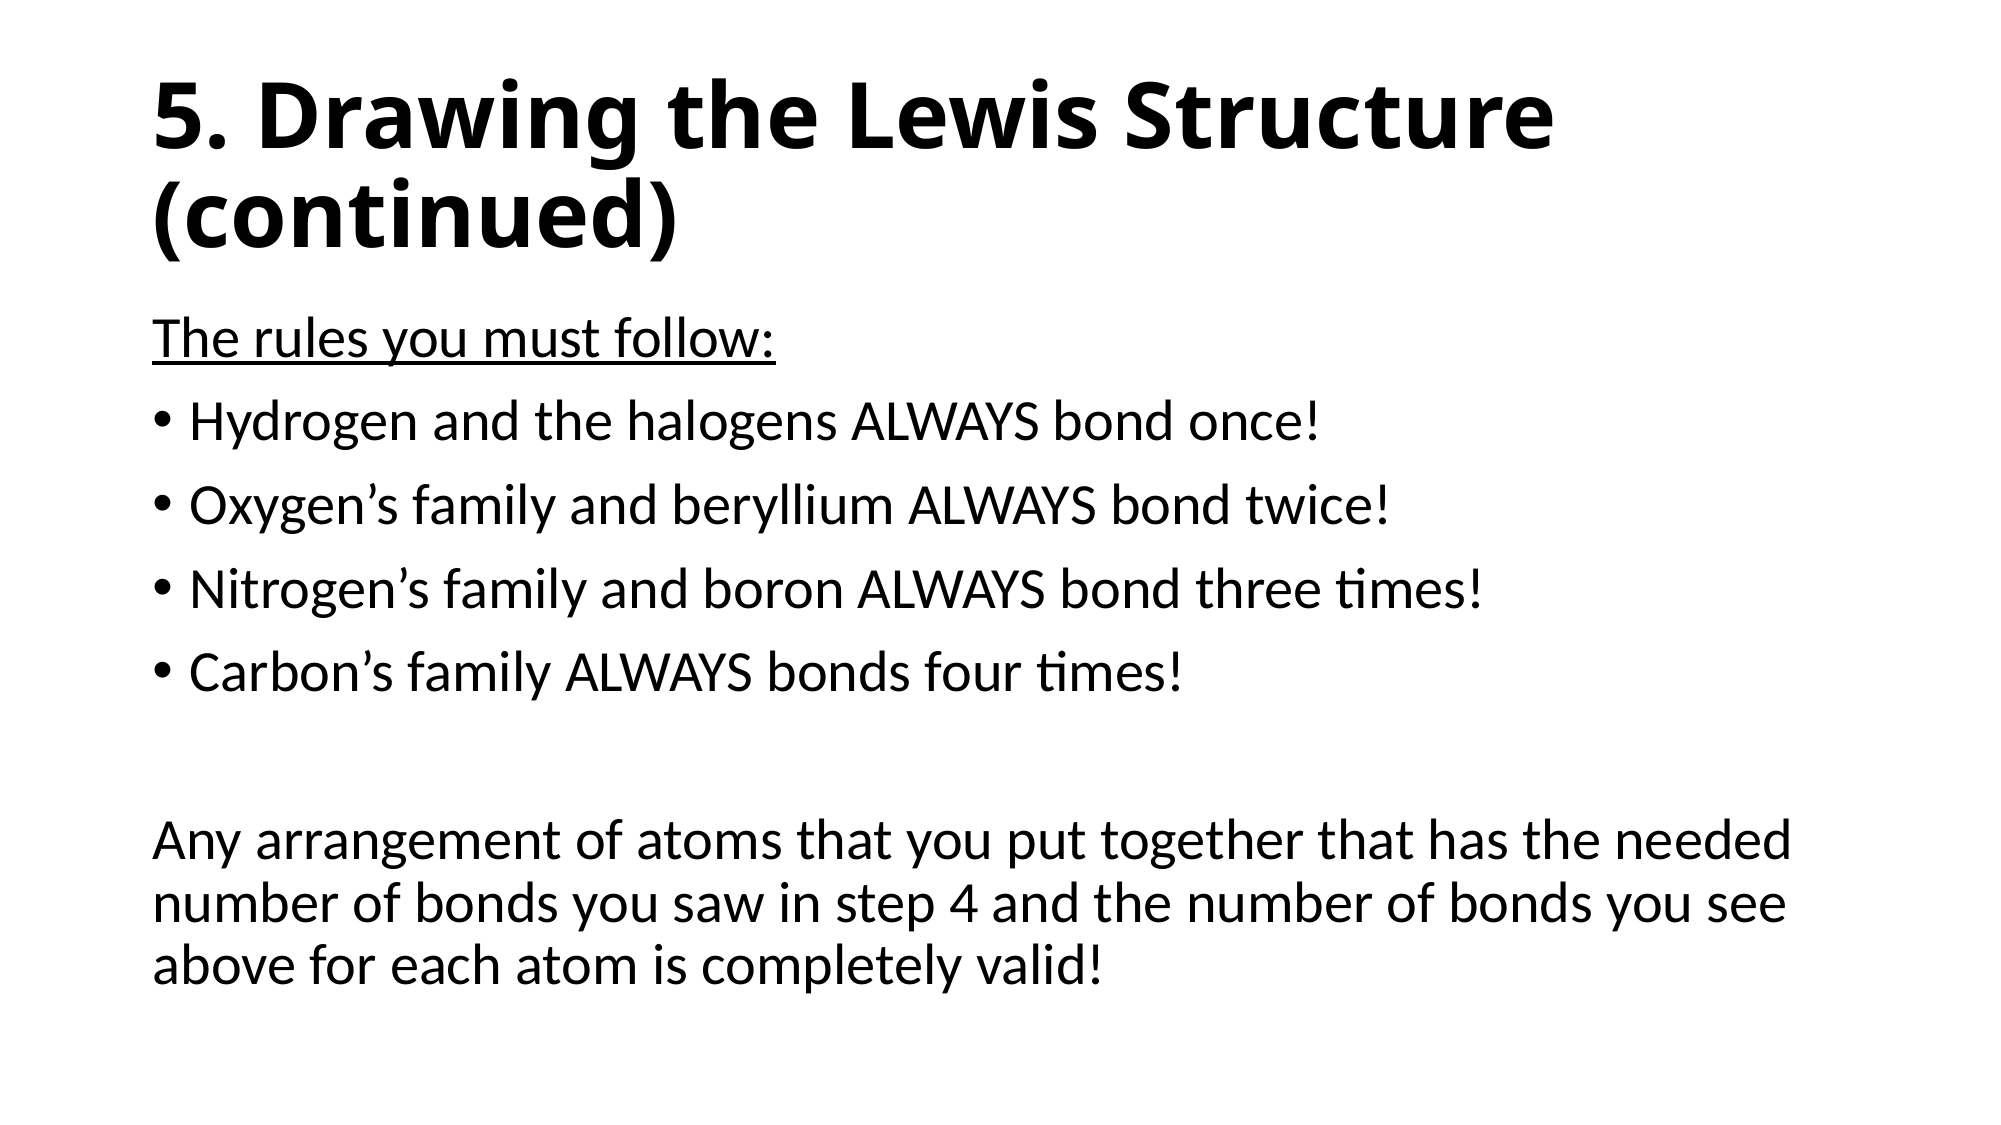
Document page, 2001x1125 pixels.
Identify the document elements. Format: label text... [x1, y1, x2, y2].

list The rules you must follow: Hydrogen and the halogens ALWAYS bond once! Oxygen’s family and beryllium ALWAYS bond twice! Nitrogen’s family and boron ALWAYS bond three times! Carbon’s family ALWAYS bonds four times! Any arrangement of atoms that you put together that has the needed number of bonds you saw in step 4 and the number of bonds you see above for each atom is completely valid! [137, 299, 1863, 1014]
title 5. Drawing the Lewis Structure (continued) [137, 59, 1863, 278]
